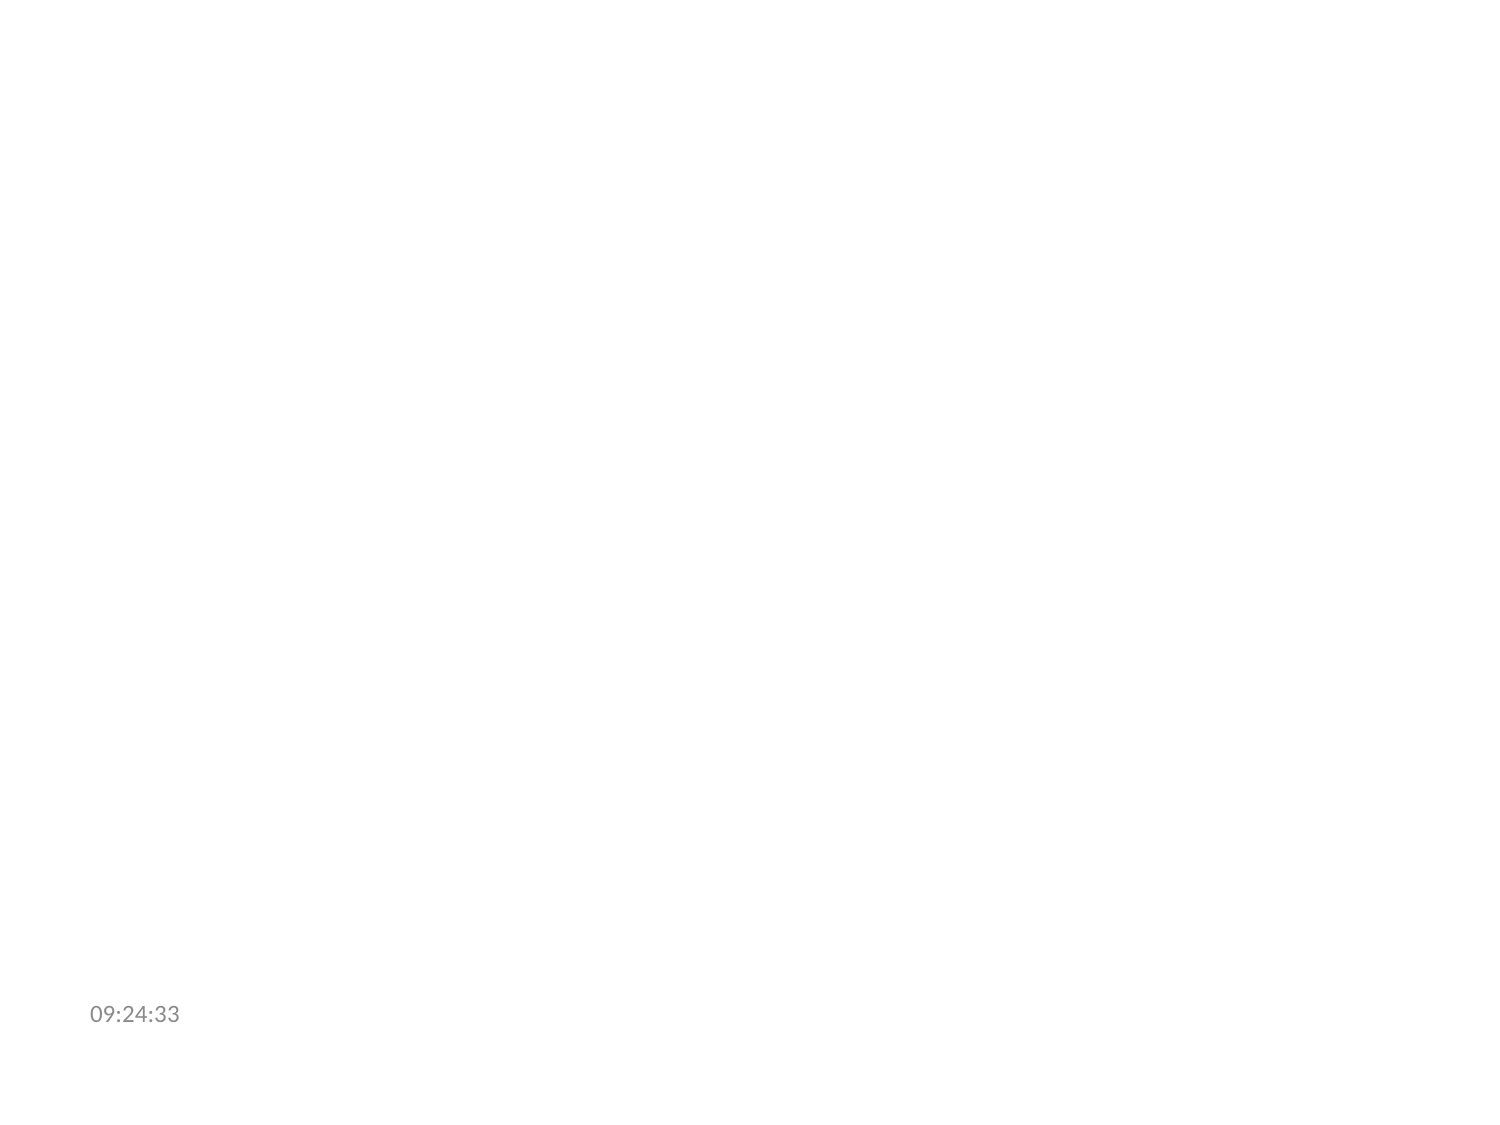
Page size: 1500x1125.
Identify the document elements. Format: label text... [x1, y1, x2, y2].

text_box 15:35:09 [75, 982, 425, 1043]
